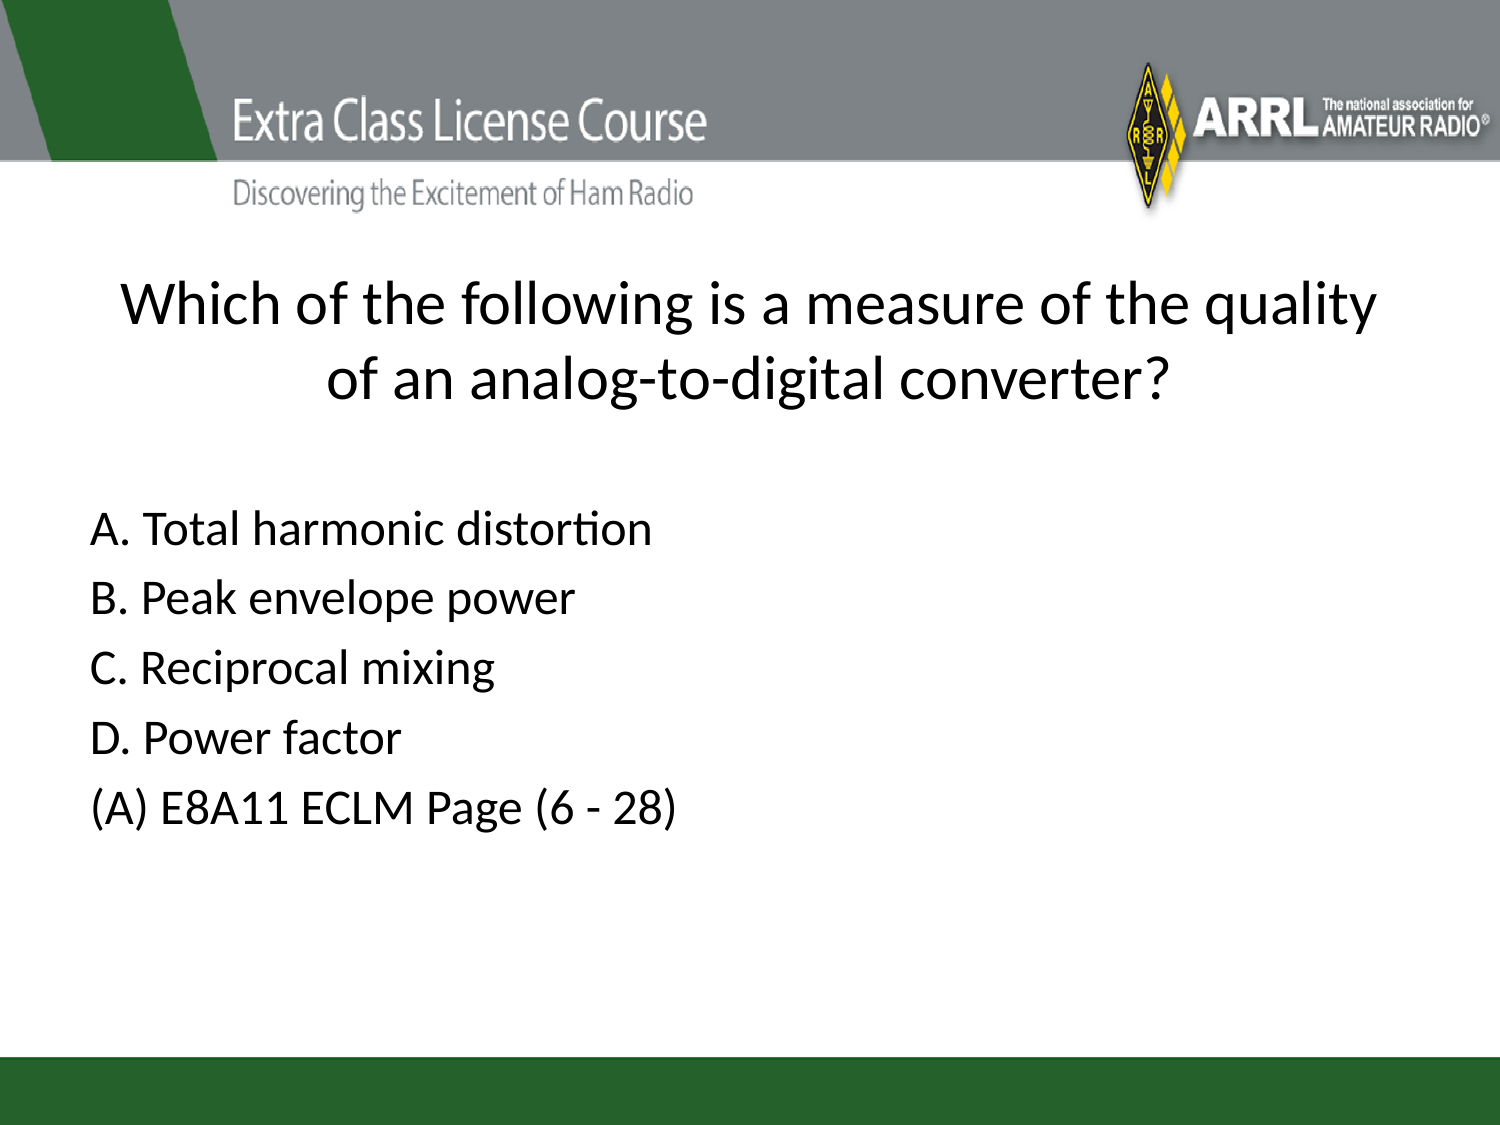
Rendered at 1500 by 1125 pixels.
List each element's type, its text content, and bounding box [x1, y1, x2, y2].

list A. Total harmonic distortion B. Peak envelope power C. Reciprocal mixing D. Power factor (A) E8A11 ECLM Page (6 - 28) [75, 487, 1425, 1005]
picture [0, 0, 1500, 1125]
title Which of the following is a measure of the quality of an analog-to-digital converter? [75, 254, 1425, 435]
